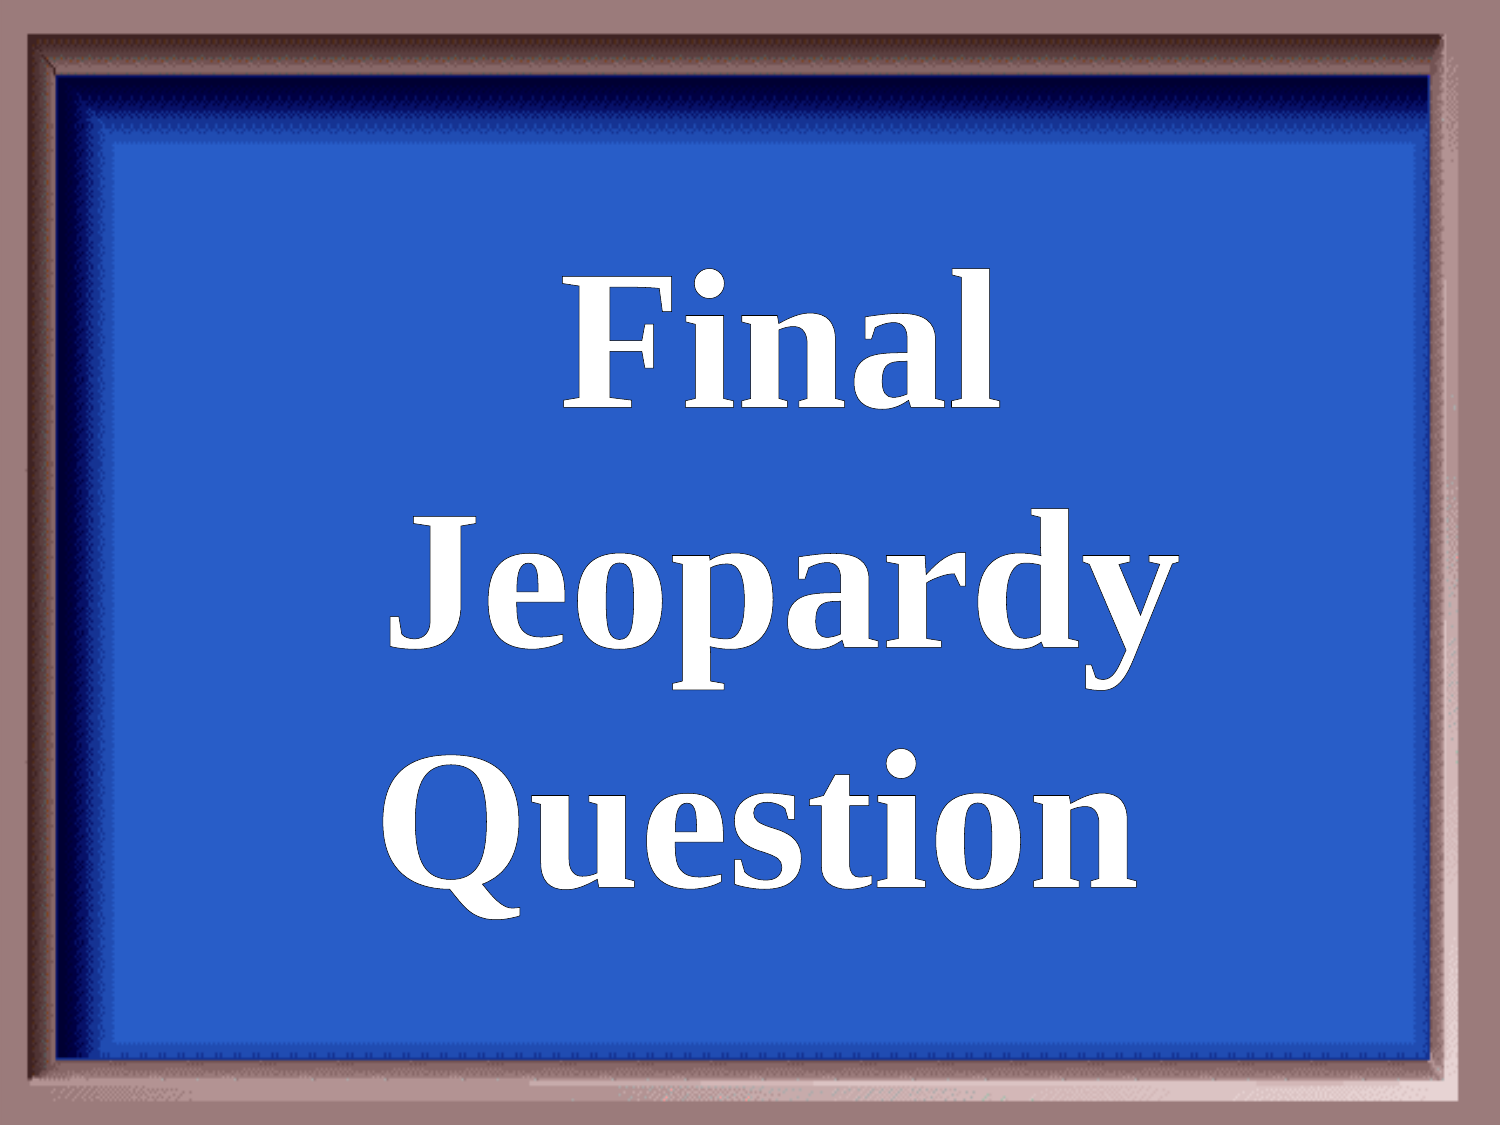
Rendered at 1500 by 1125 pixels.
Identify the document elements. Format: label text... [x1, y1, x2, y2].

picture [0, 0, 1500, 1125]
text_box Final Jeopardy Question [200, 199, 1363, 935]
